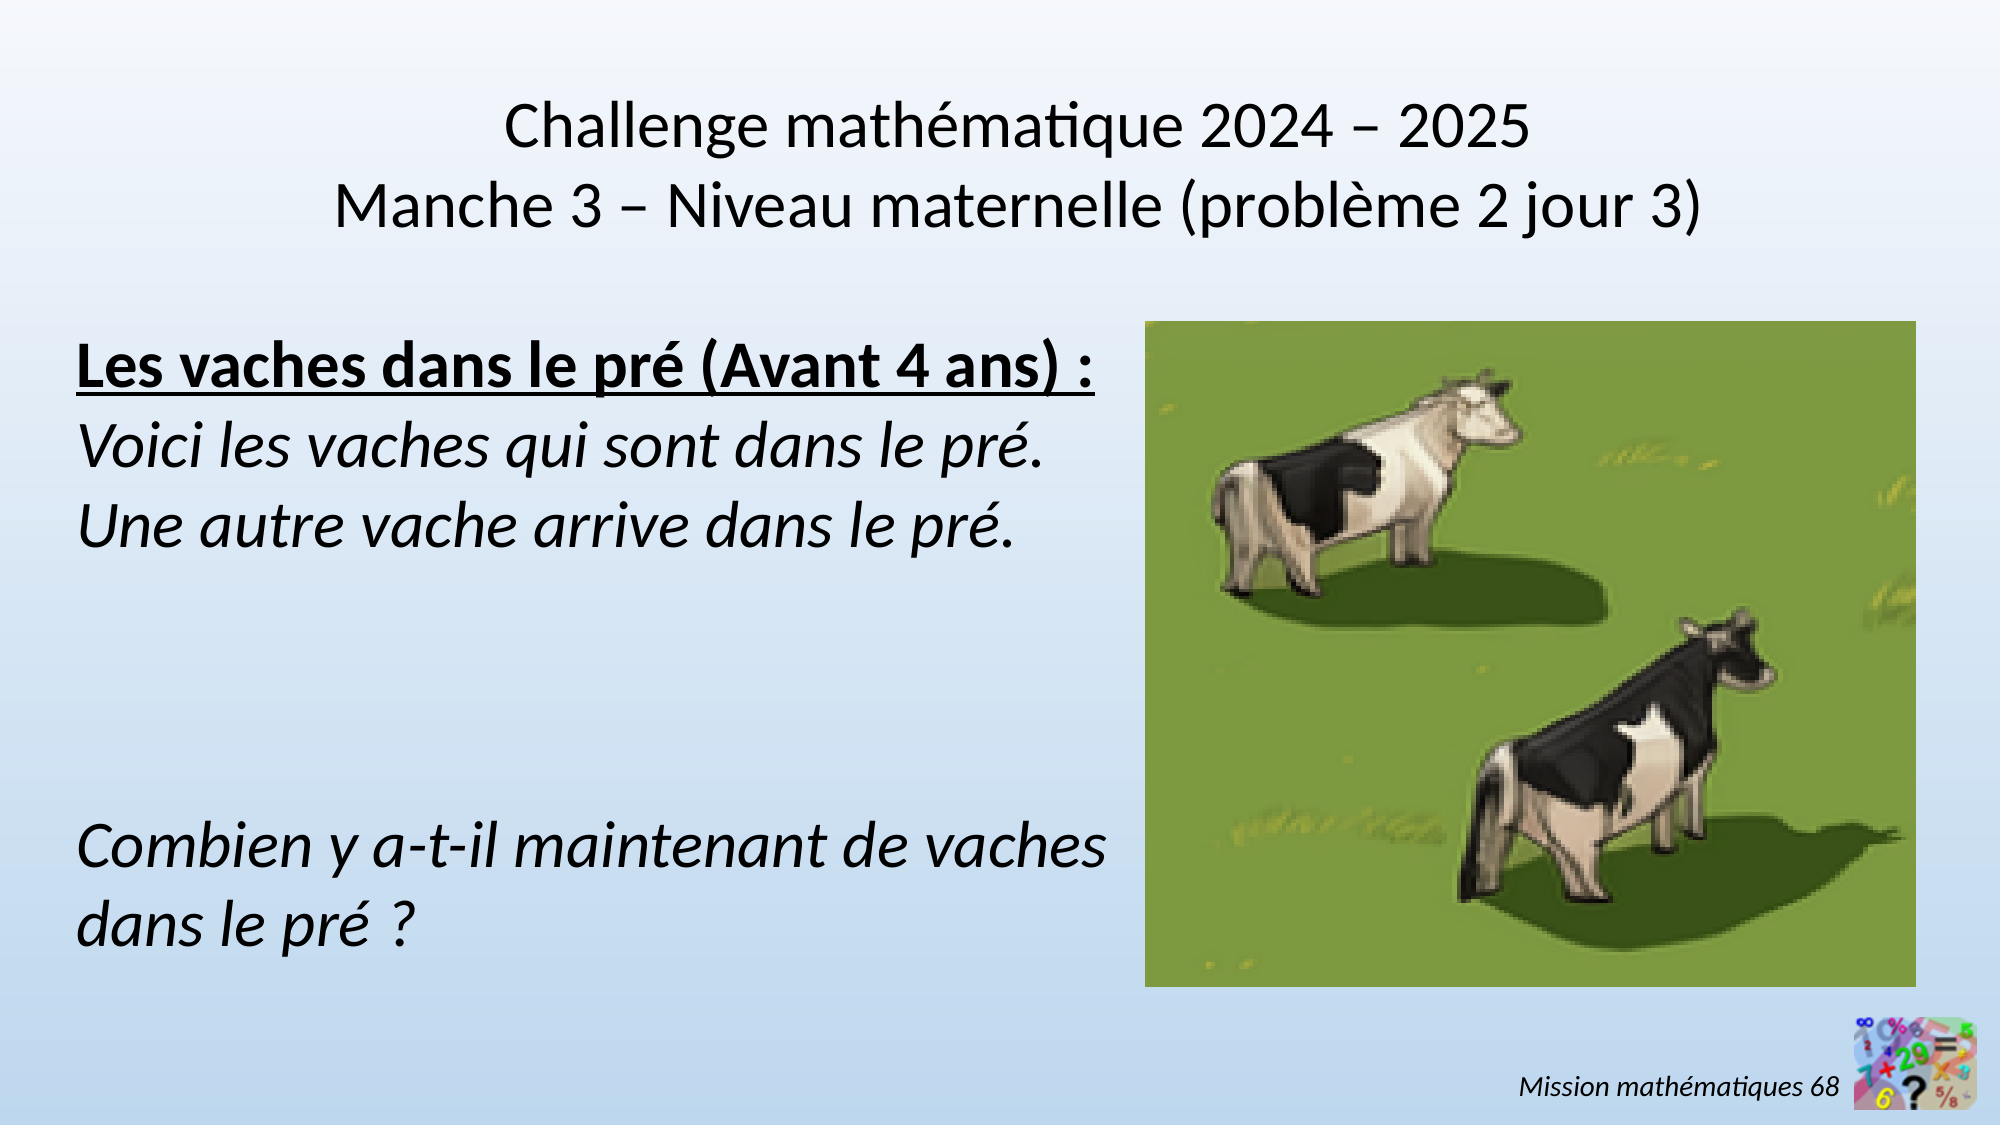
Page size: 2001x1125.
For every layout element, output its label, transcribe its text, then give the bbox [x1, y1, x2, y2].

text_box Mission mathématiques 68 [1501, 1059, 1854, 1110]
text_box Challenge mathématique 2024 – 2025 Manche 3 – Niveau maternelle (problème 2 jour 3) Les vaches dans le pré (Avant 4 ans) : Voici les vaches qui sont dans le pré. Une autre vache arrive dans le pré. Combien y a-t-il maintenant de vaches dans le pré ? [61, 73, 1977, 968]
picture [1145, 321, 1916, 987]
picture [1854, 1017, 1977, 1110]
